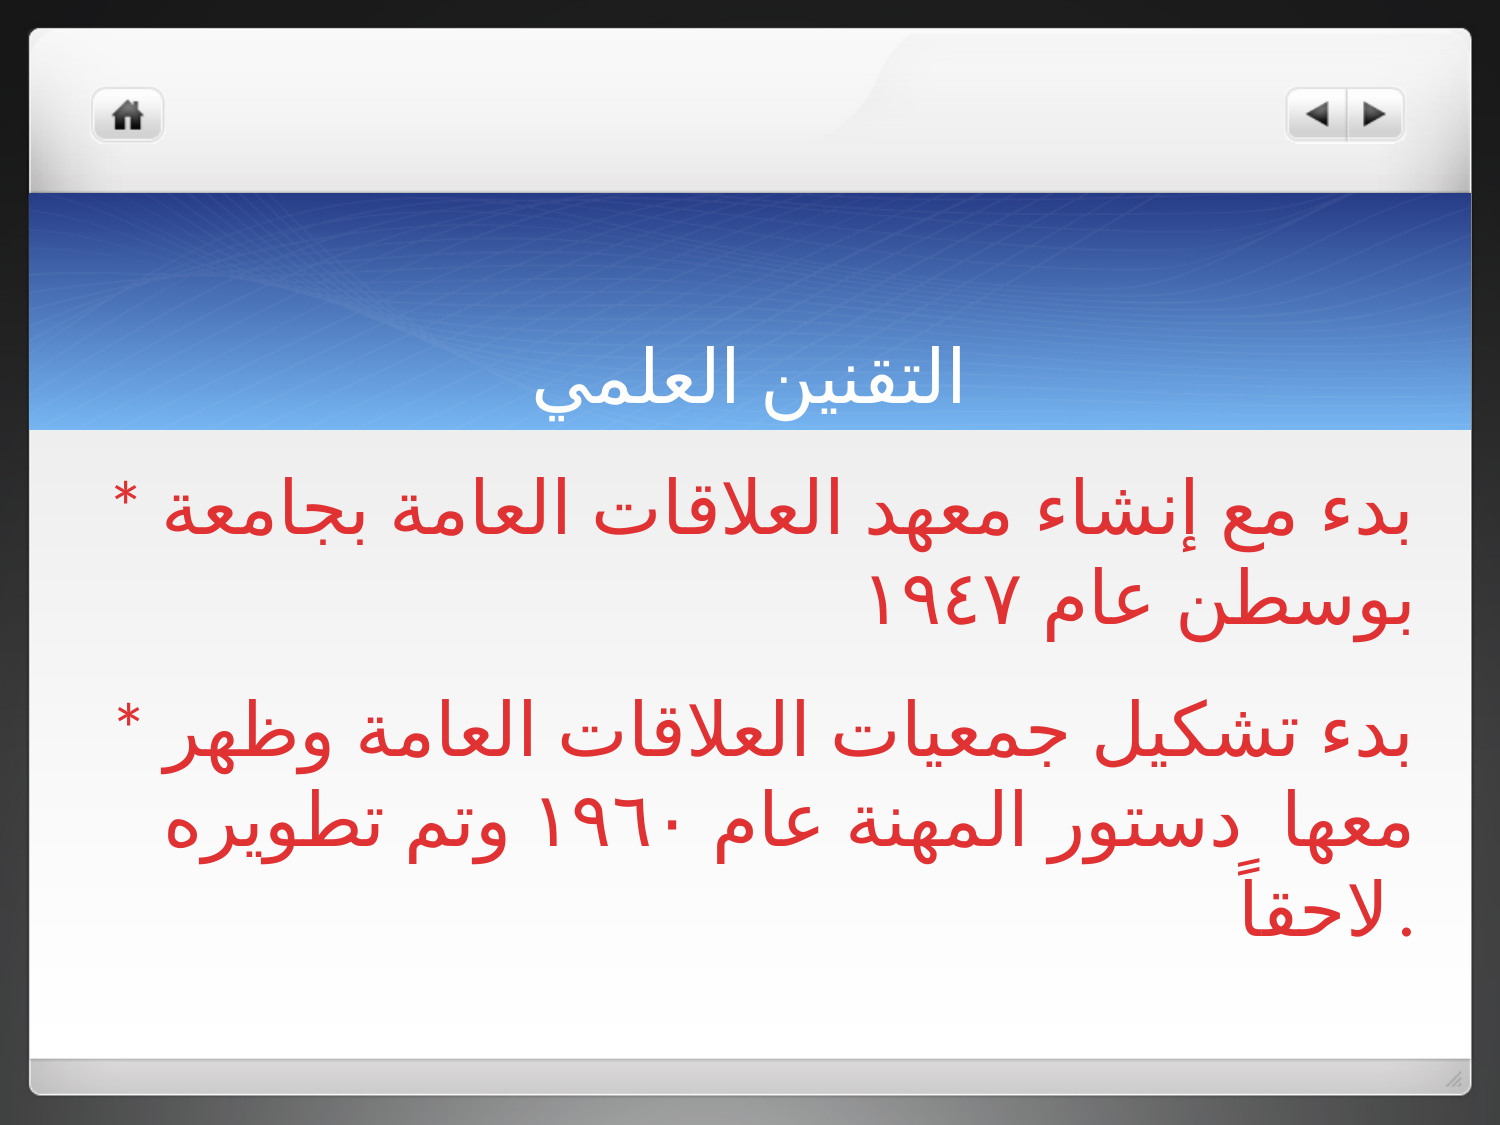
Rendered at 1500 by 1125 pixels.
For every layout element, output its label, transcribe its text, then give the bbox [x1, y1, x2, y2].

list * بدء مع إنشاء معهد العلاقات العامة بجامعة بوسطن عام ١٩٤٧ * بدء تشكيل جمعيات العلاقات العامة وظهر معها دستور المهنة عام ١٩٦٠ وتم تطويره لاحقاً. [68, 452, 1432, 1025]
picture [0, 0, 1500, 1125]
title التقنين العلمي [68, 238, 1432, 427]
